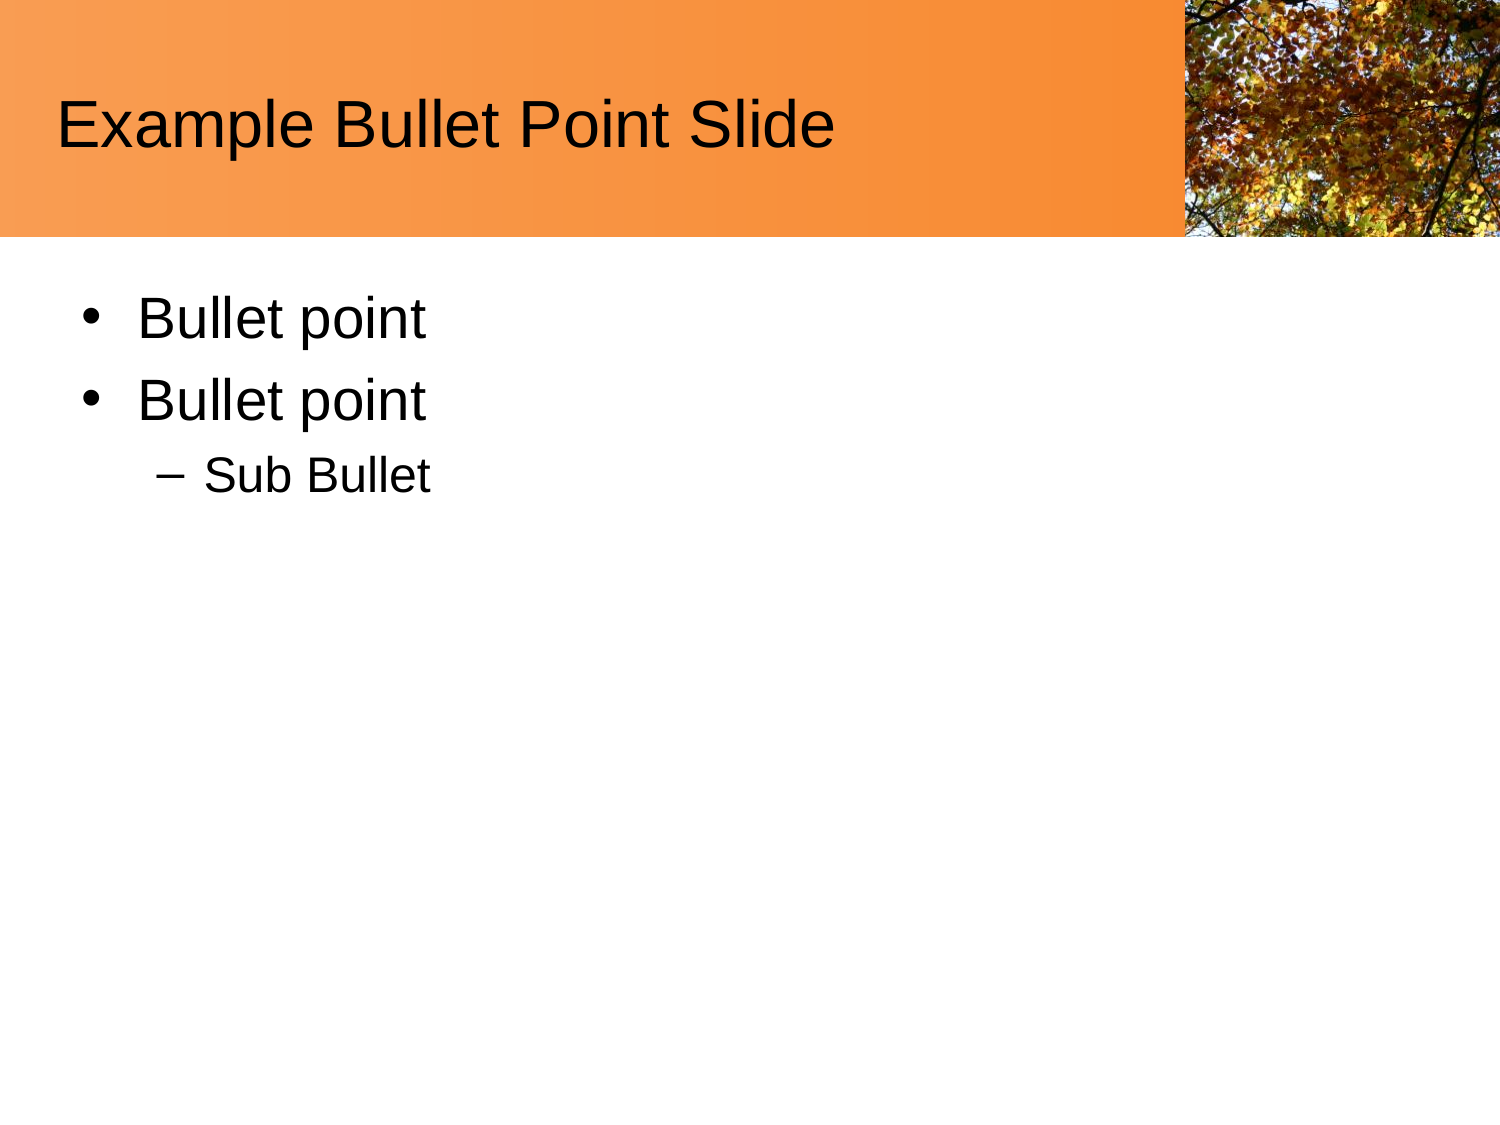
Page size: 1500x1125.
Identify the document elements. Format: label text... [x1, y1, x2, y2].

title Example Bullet Point Slide [41, 45, 1164, 197]
picture [1185, 0, 1500, 237]
list Bullet point Bullet point Sub Bullet [66, 272, 1417, 990]
